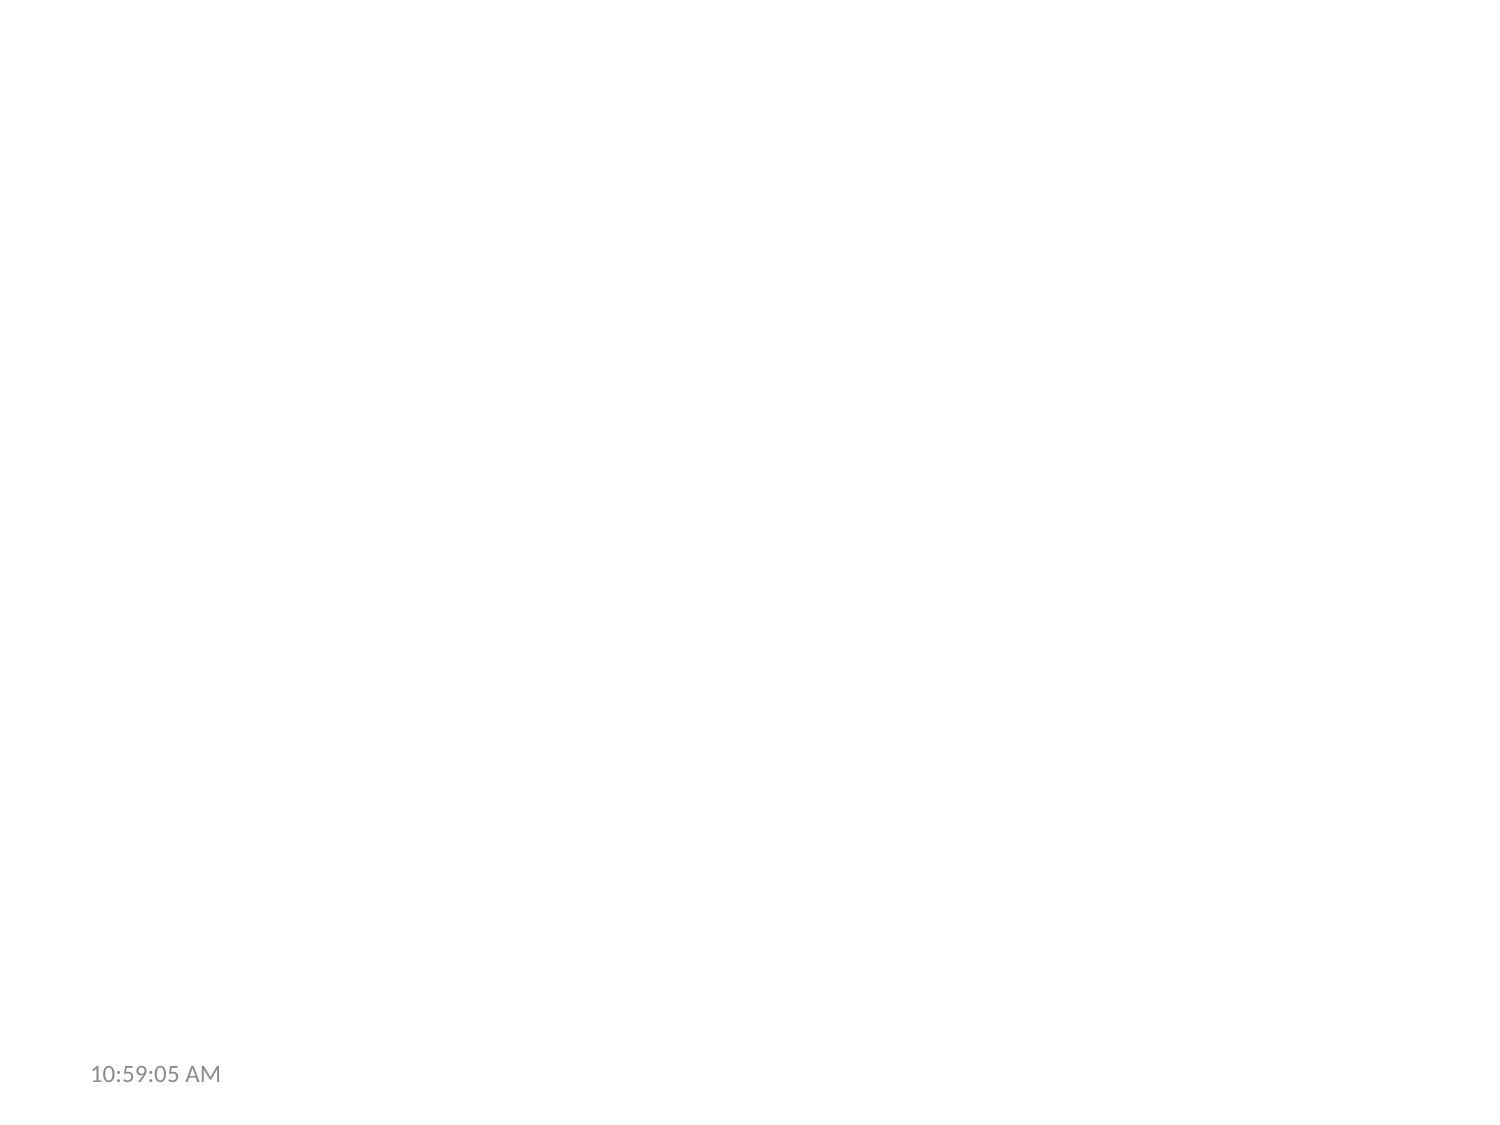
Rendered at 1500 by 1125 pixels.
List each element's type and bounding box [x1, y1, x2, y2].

slide_number [75, 1042, 425, 1103]
